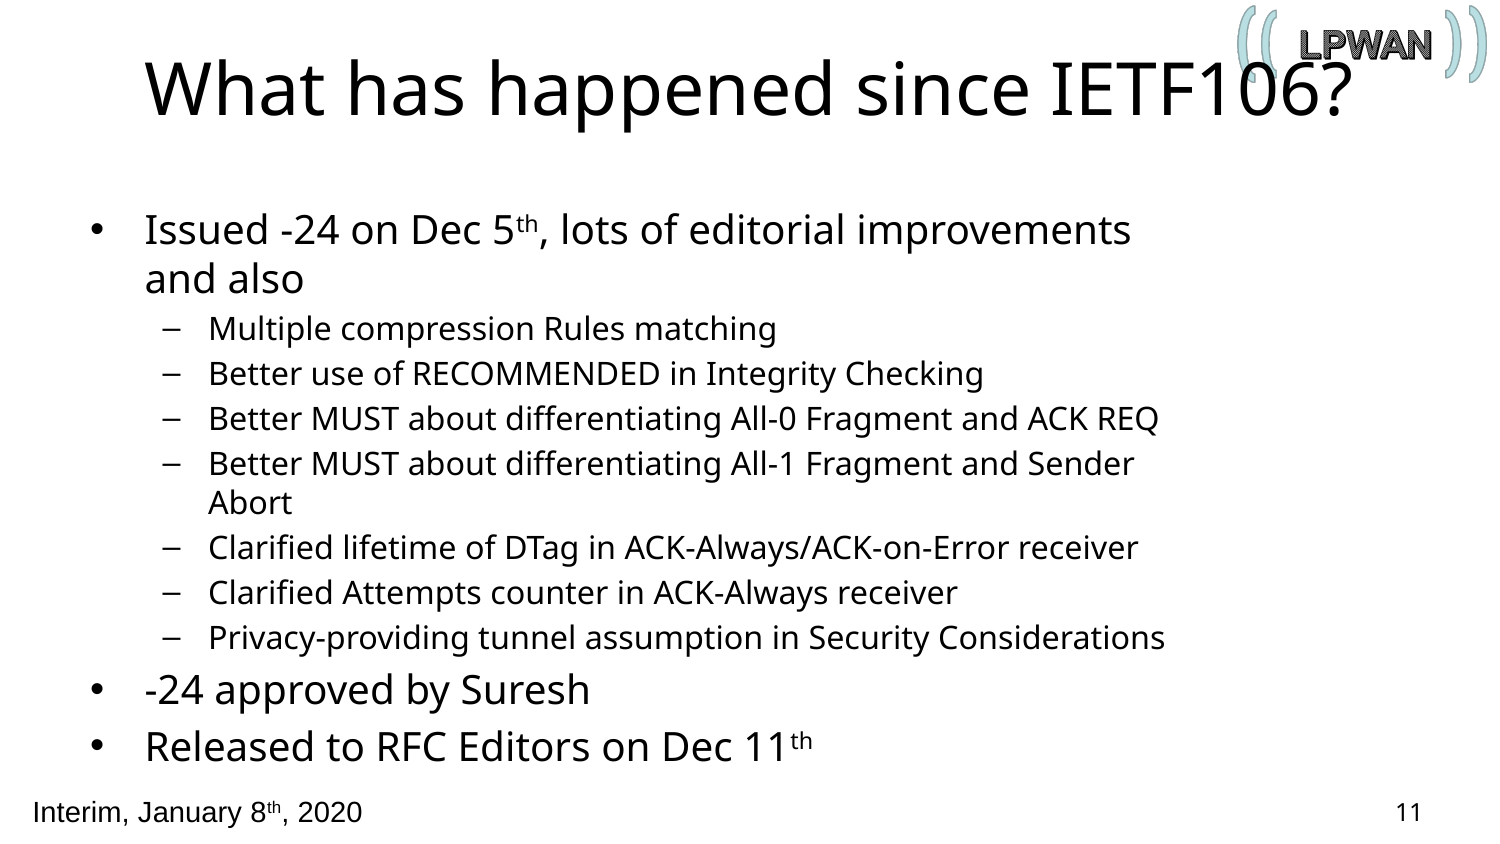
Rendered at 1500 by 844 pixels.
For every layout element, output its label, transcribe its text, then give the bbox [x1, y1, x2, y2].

title What has happened since IETF106? [75, 33, 1425, 139]
list Issued -24 on Dec 5th, lots of editorial improvements and also Multiple compression Rules matching Better use of RECOMMENDED in Integrity Checking Better MUST about differentiating All-0 Fragment and ACK REQ Better MUST about differentiating All-1 Fragment and Sender Abort Clarified lifetime of DTag in ACK-Always/ACK-on-Error receiver Clarified Attempts counter in ACK-Always receiver Privacy-providing tunnel assumption in Security Considerations -24 approved by Suresh Released to RFC Editors on Dec 11th [75, 196, 1208, 784]
slide_number 11 [1358, 791, 1439, 837]
picture [1237, 5, 1487, 83]
